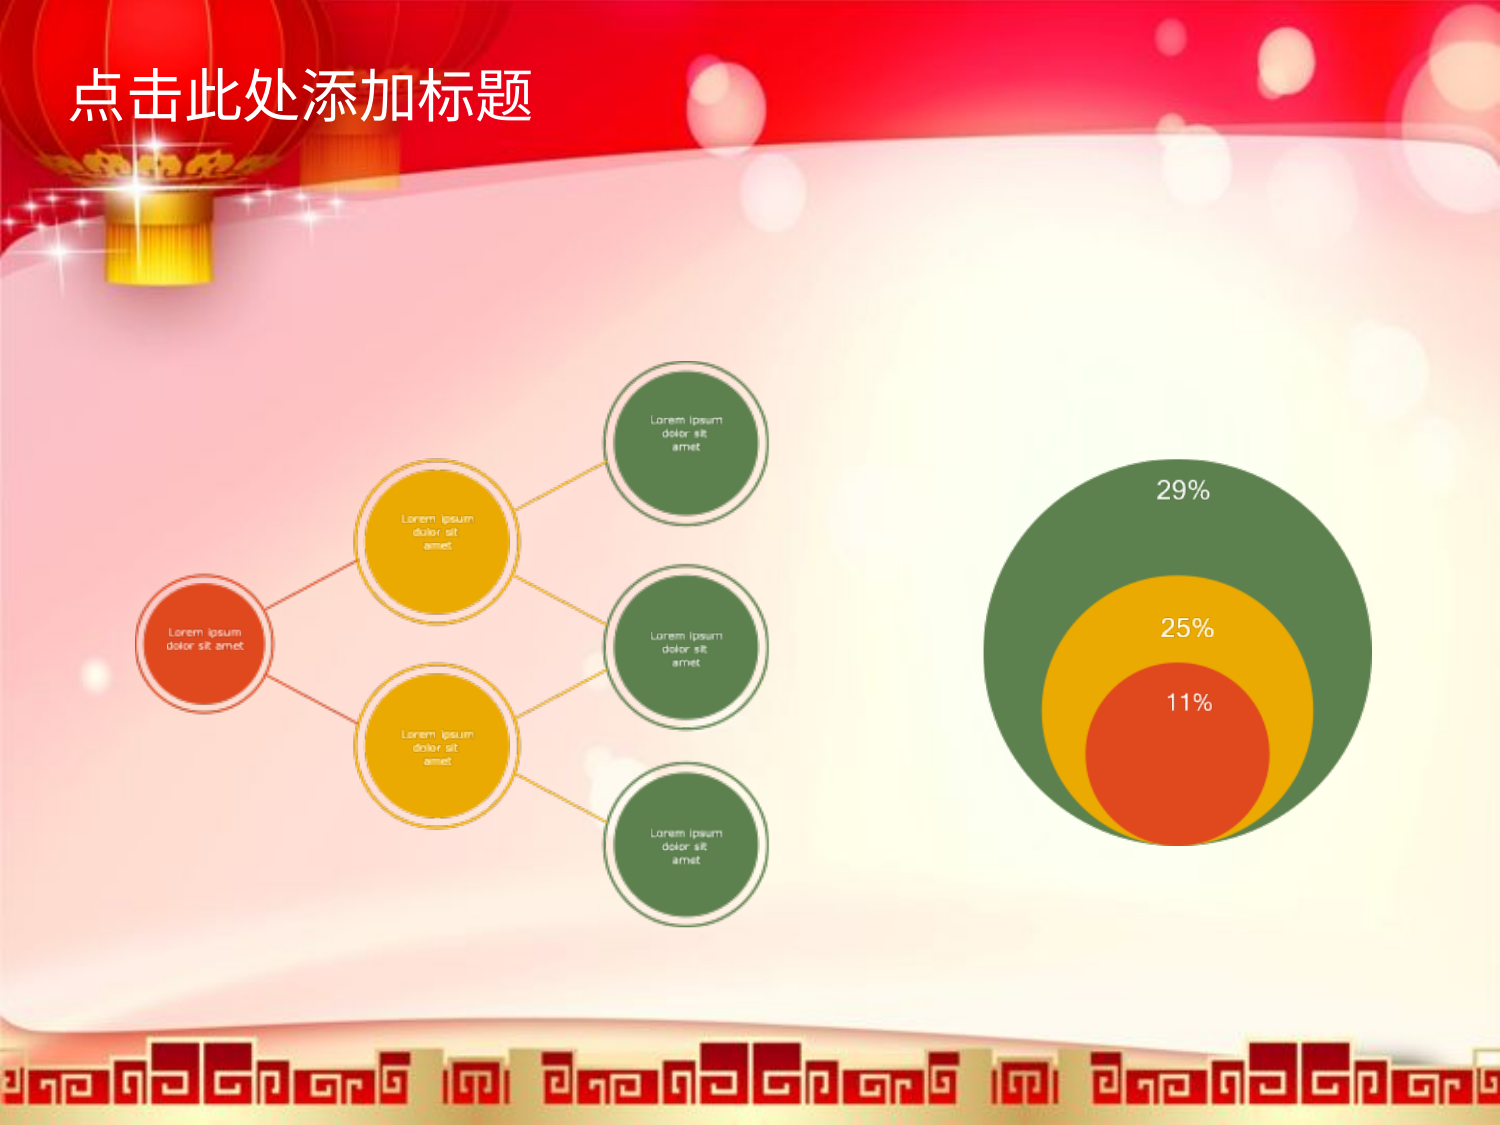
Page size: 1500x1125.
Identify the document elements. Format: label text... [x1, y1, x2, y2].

picture [0, 0, 1500, 1125]
text_box 点击此处添加标题 [53, 52, 1129, 137]
